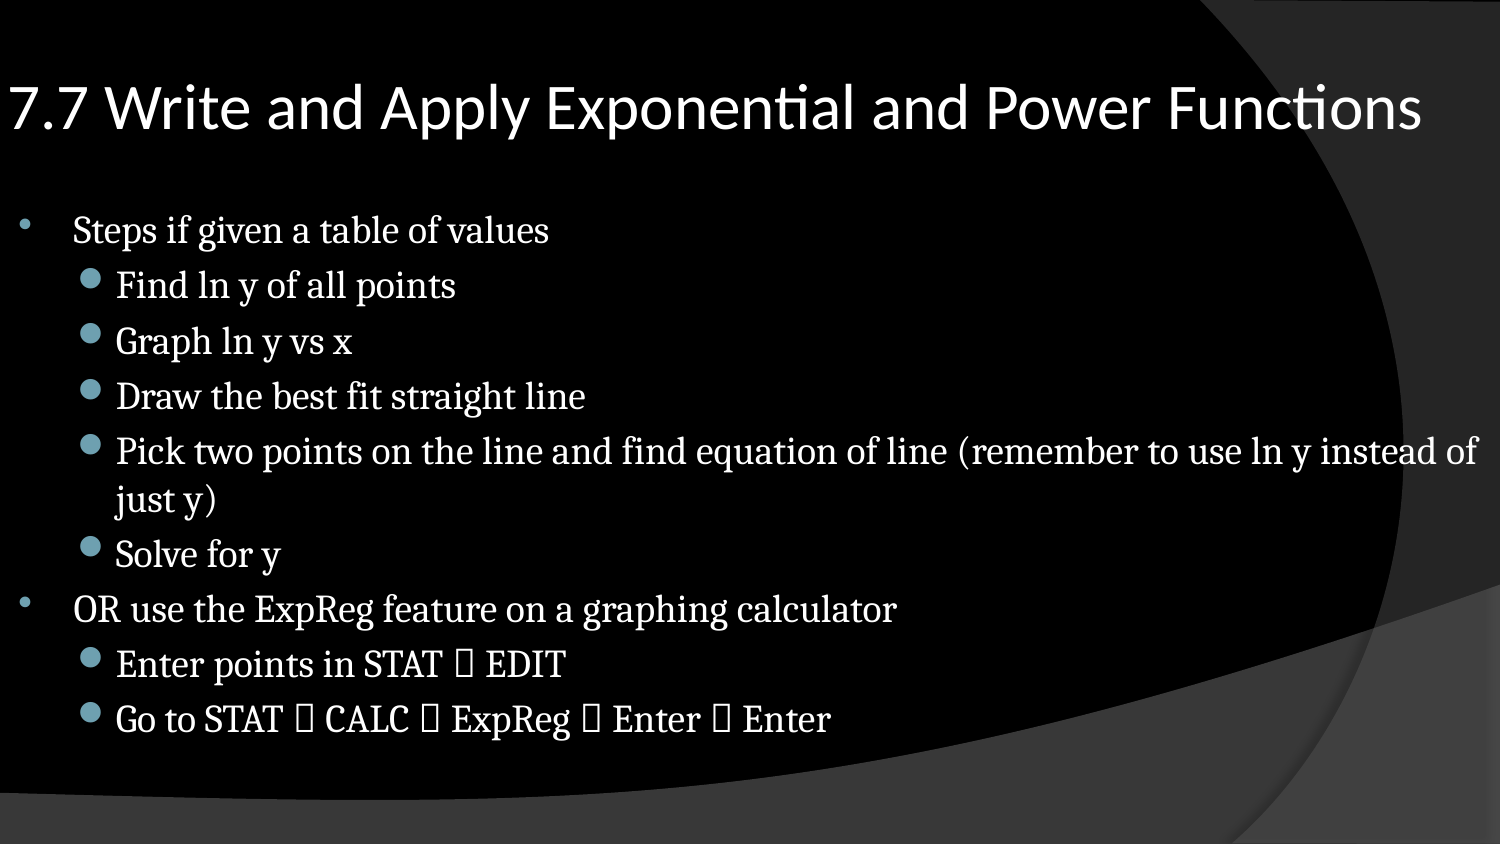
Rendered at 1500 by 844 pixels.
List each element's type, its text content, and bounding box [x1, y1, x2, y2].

title 7.7 Write and Apply Exponential and Power Functions [0, 33, 1500, 175]
list Steps if given a table of values Find ln y of all points Graph ln y vs x Draw the best fit straight line Pick two points on the line and find equation of line (remember to use ln y instead of just y) Solve for y OR use the ExpReg feature on a graphing calculator Enter points in STAT  EDIT Go to STAT  CALC  ExpReg  Enter  Enter [0, 196, 1500, 754]
